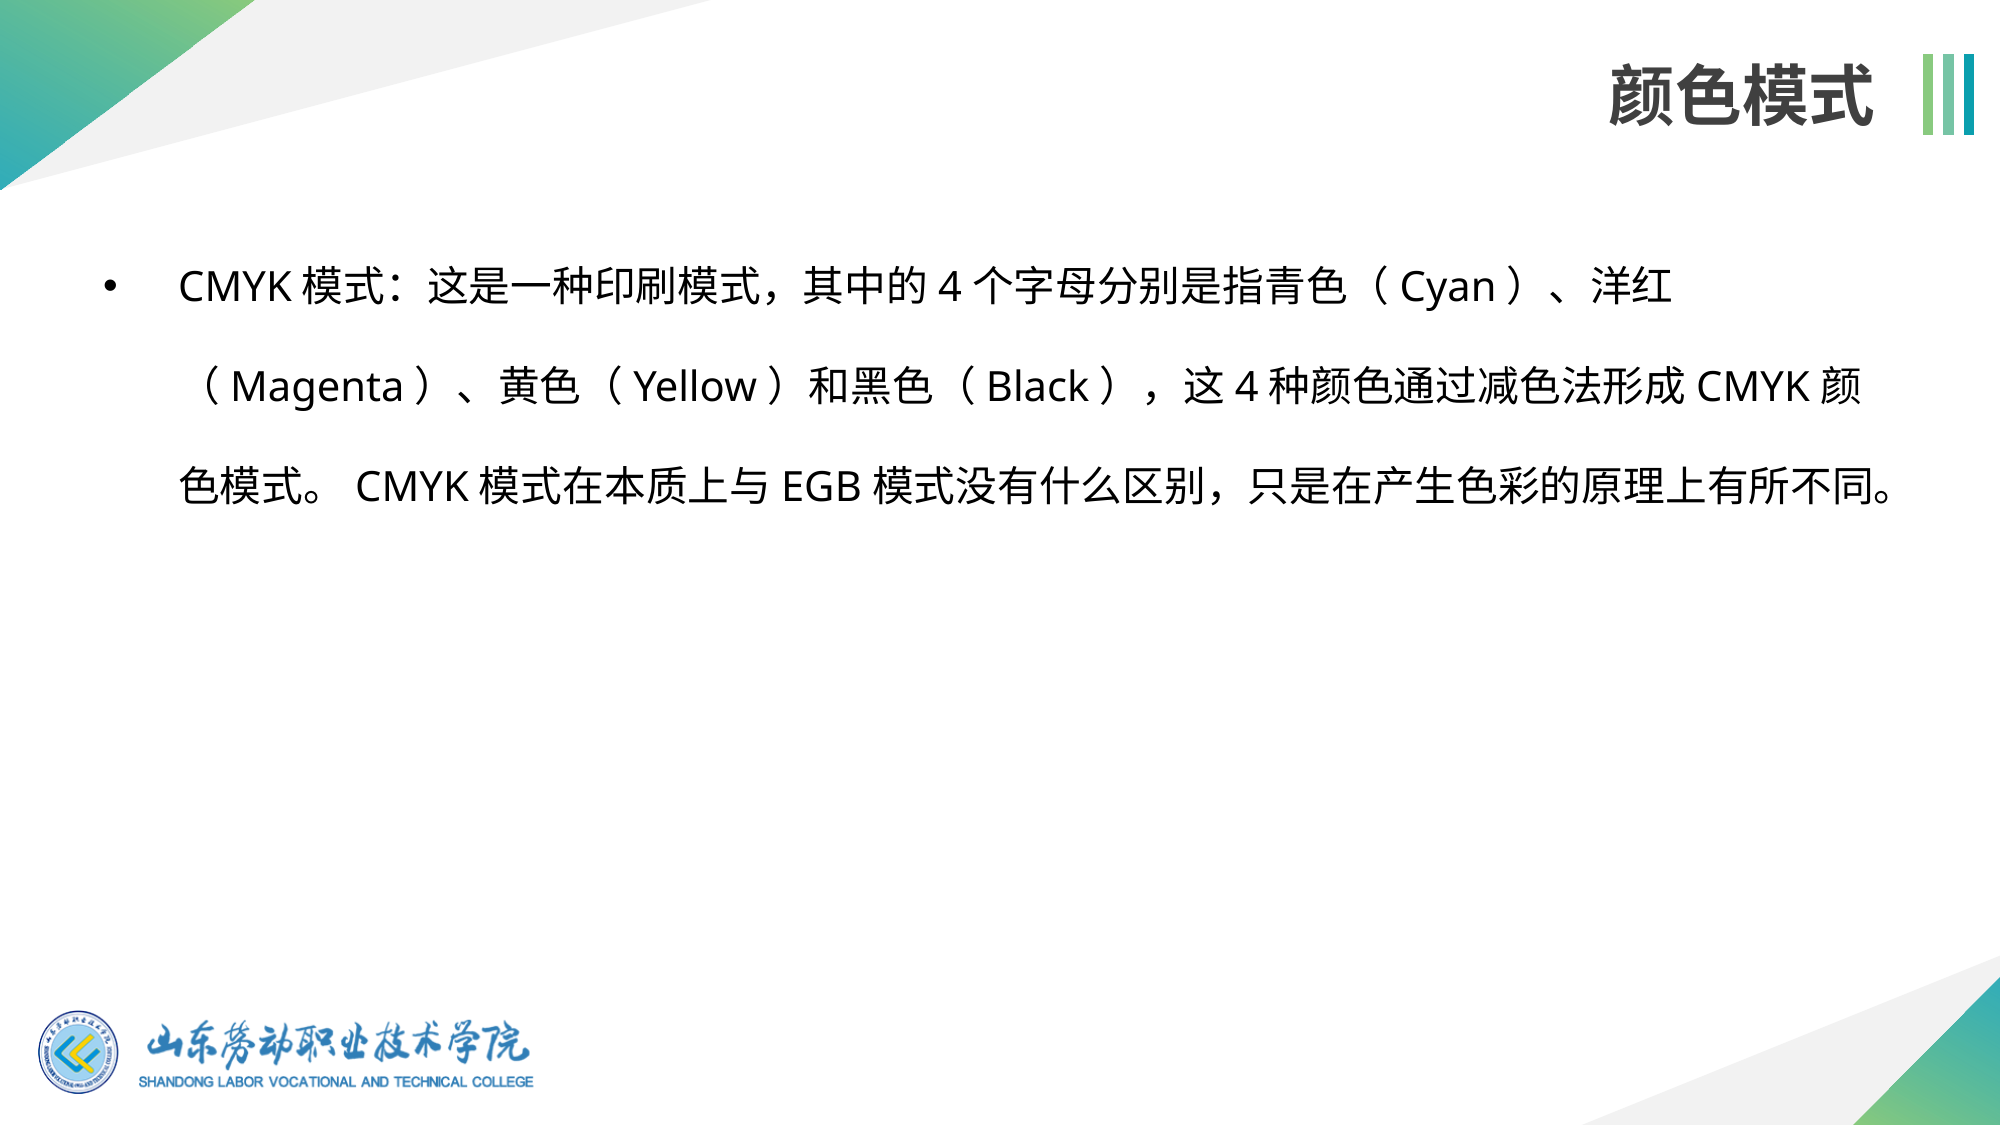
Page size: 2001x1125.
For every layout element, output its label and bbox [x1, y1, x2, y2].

text_box [0, 0, 2000, 1125]
picture [38, 1010, 550, 1094]
text_box [1928, 54, 1969, 136]
